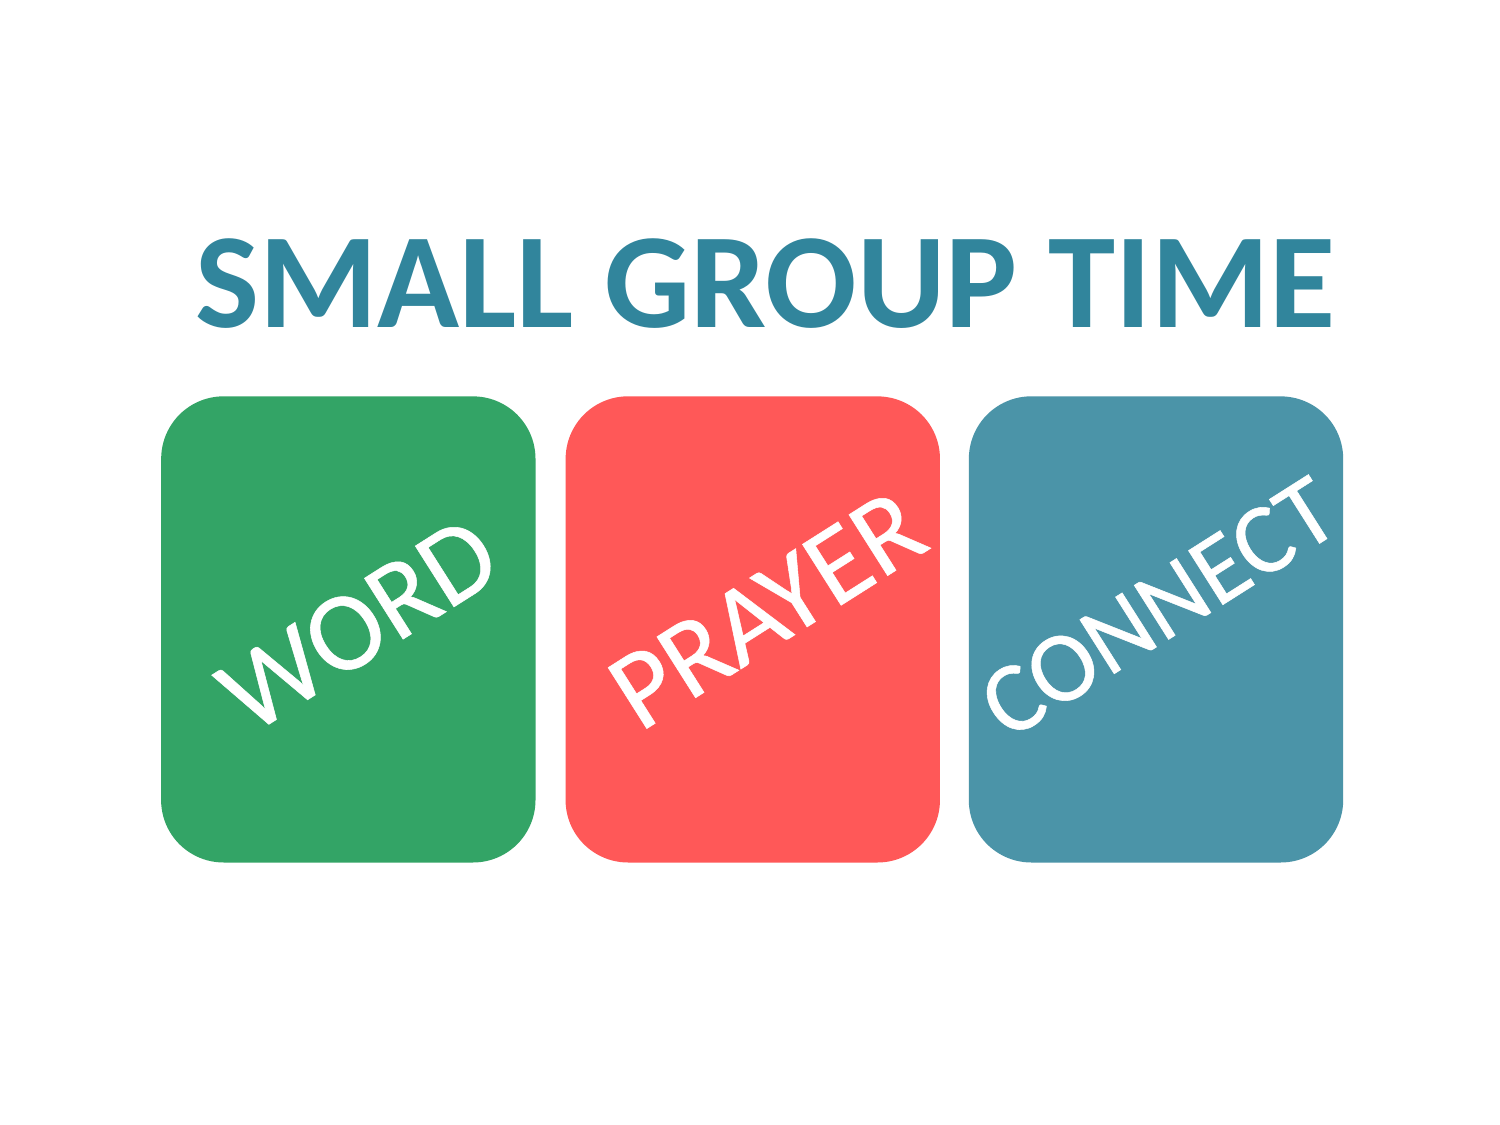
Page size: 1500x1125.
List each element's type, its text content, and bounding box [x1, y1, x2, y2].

text_box SMALL GROUP TIME [159, 184, 1373, 363]
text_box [160, 396, 1372, 863]
